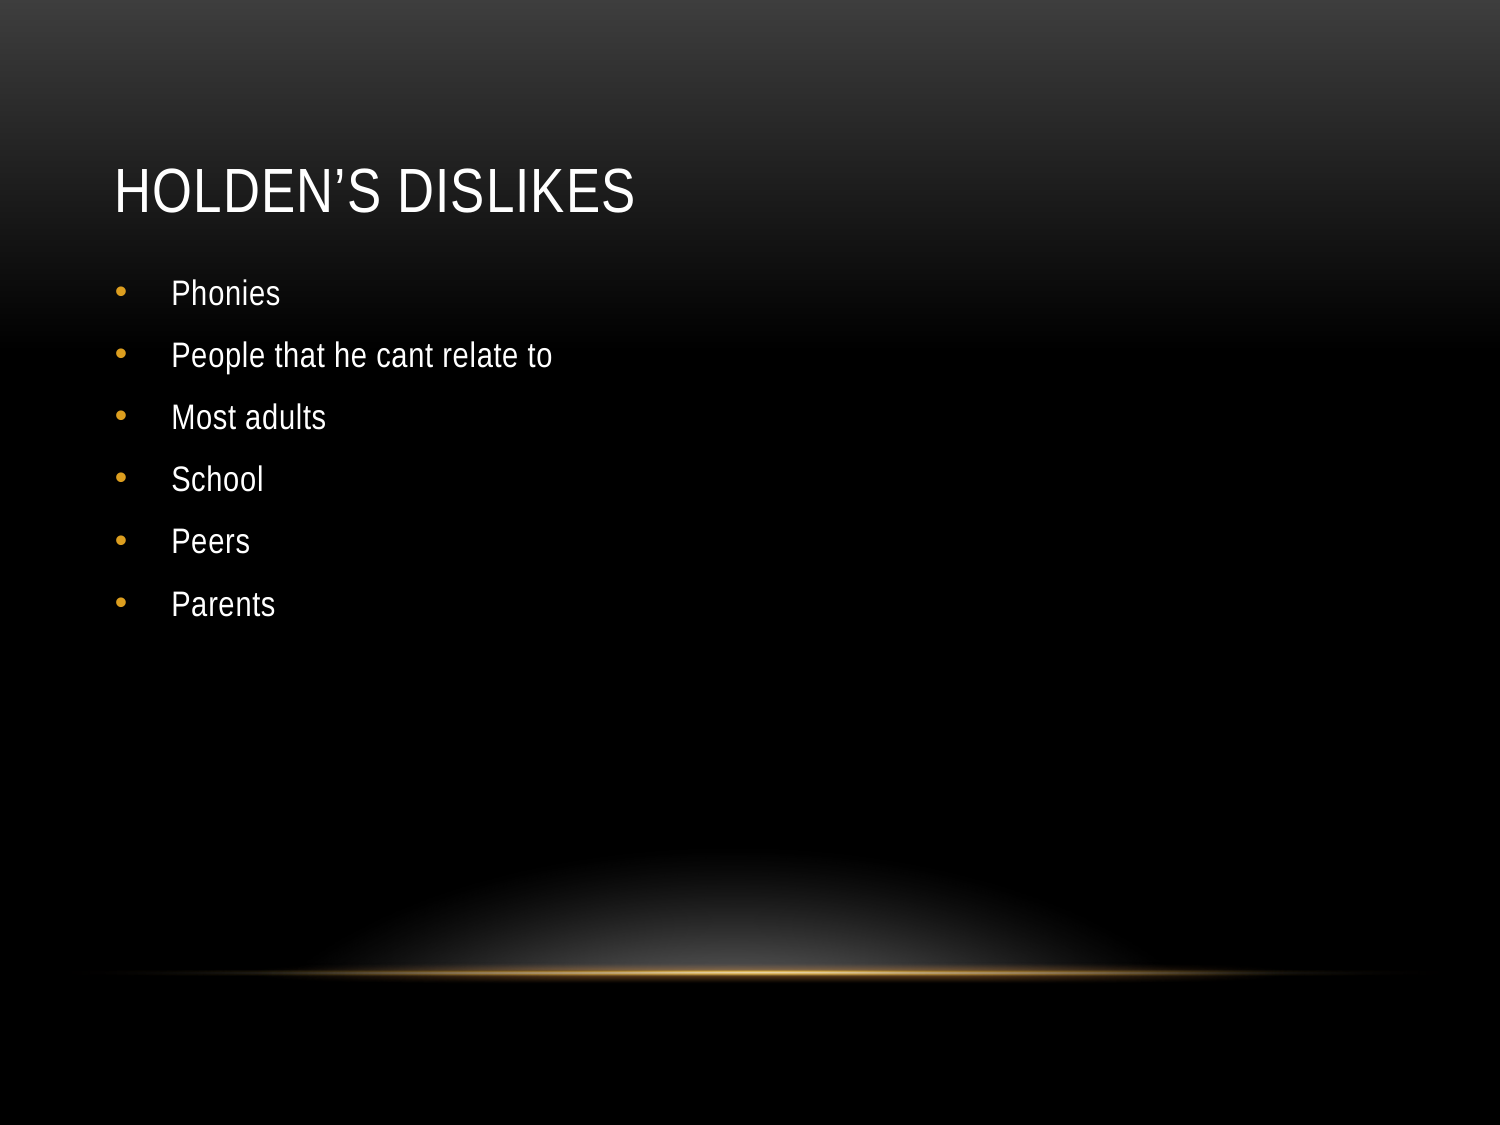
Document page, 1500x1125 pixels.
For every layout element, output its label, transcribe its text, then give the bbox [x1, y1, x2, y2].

title Holden’s dislikes [99, 45, 1400, 233]
list Phonies People that he cant relate to Most adults School Peers Parents [99, 262, 1400, 938]
picture [0, 0, 1500, 1125]
